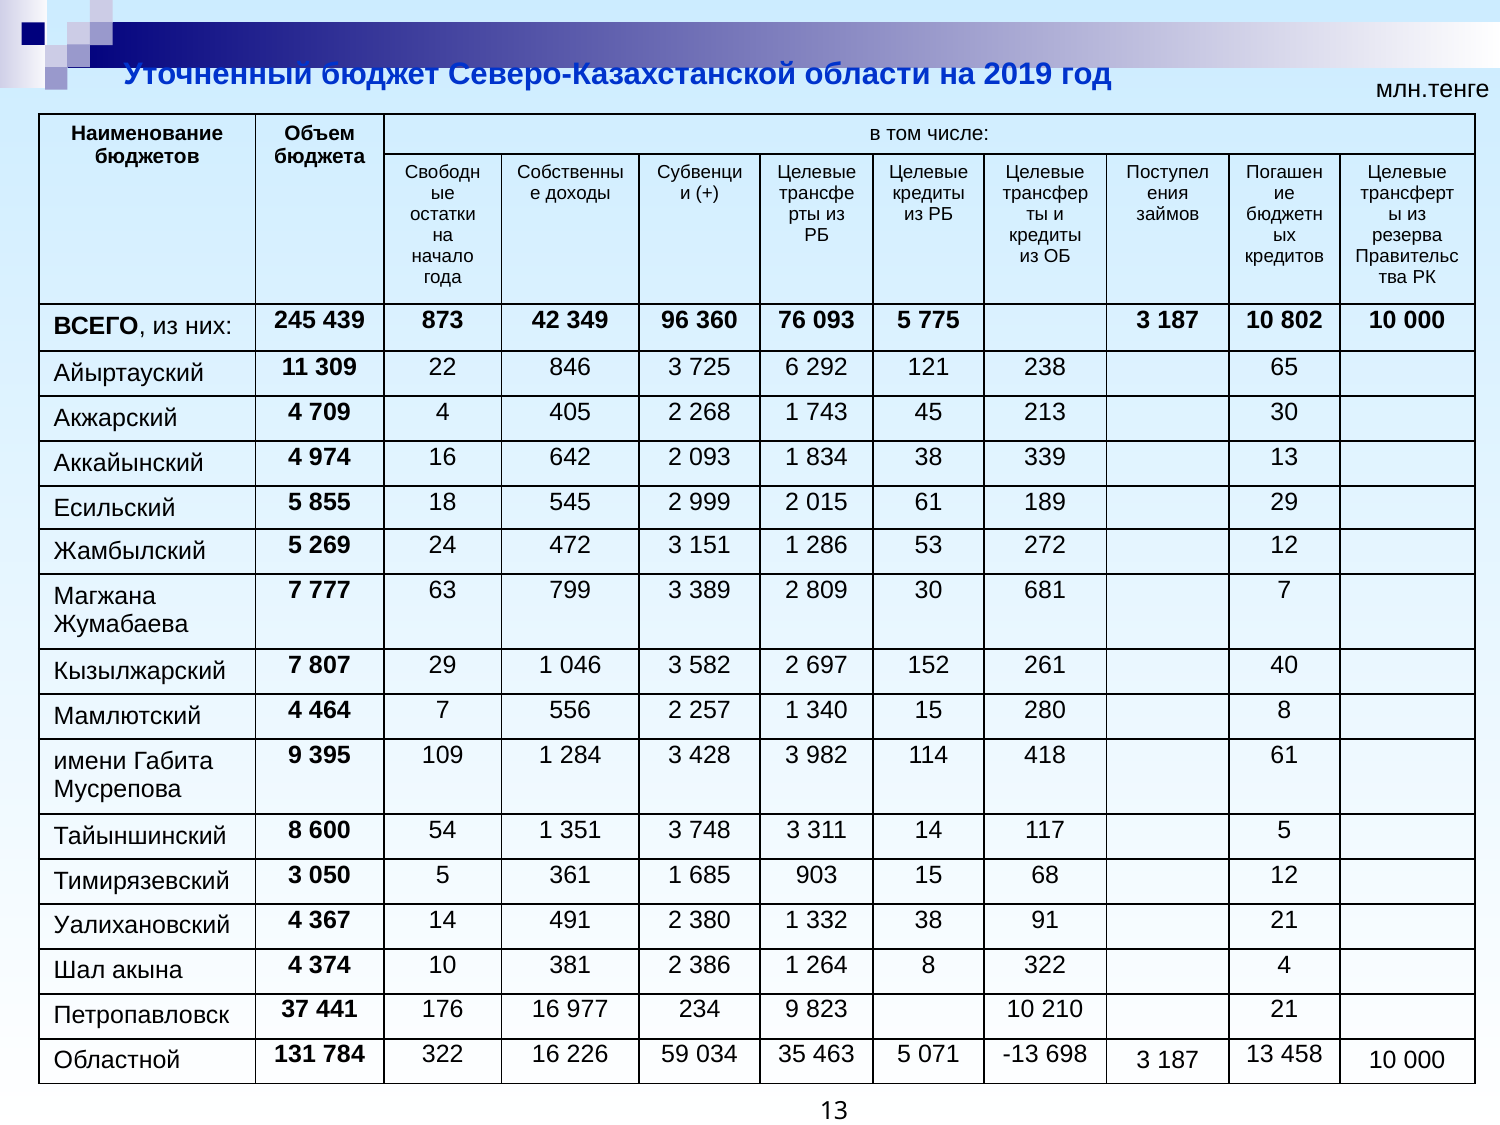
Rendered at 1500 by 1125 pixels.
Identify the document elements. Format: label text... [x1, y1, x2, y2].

table_cell 24 [385, 530, 501, 573]
table_cell 1 286 [761, 530, 872, 573]
table_cell 14 [874, 815, 983, 858]
table_cell [1107, 815, 1228, 858]
table_cell 3 582 [640, 650, 759, 693]
table_cell 5 [1230, 815, 1339, 858]
table_cell 61 [874, 487, 983, 528]
table_cell 7 777 [256, 575, 383, 648]
table_cell 2 697 [761, 650, 872, 693]
table_cell 2 809 [761, 575, 872, 648]
table_cell 361 [502, 860, 638, 903]
table_cell 13 458 [1230, 1040, 1339, 1083]
table_cell 76 093 [761, 305, 872, 350]
table_cell Жамбылский [40, 530, 255, 573]
table_cell 16 226 [502, 1040, 638, 1083]
table_cell [1341, 950, 1474, 993]
table_cell 176 [385, 995, 501, 1038]
table_cell [874, 995, 983, 1038]
table_cell 2 386 [640, 950, 759, 993]
table_cell 1 332 [761, 905, 872, 948]
table_cell 799 [502, 575, 638, 648]
table_cell Магжана Жумабаева [40, 575, 255, 648]
table_cell 2 999 [640, 487, 759, 528]
table_cell 131 784 [256, 1040, 383, 1083]
table_cell 4 374 [256, 950, 383, 993]
table_cell 4 709 [256, 397, 383, 440]
table_cell 15 [874, 860, 983, 903]
table_cell 491 [502, 905, 638, 948]
table_cell 54 [385, 815, 501, 858]
table_cell [1107, 650, 1228, 693]
table_cell 213 [985, 397, 1106, 440]
table_cell [1107, 950, 1228, 993]
title Уточненный бюджет Северо-Казахстанской области на 2019 год [103, 45, 1500, 99]
table_cell 2 268 [640, 397, 759, 440]
table_cell 472 [502, 530, 638, 573]
table_cell 38 [874, 905, 983, 948]
table_cell 4 464 [256, 695, 383, 738]
table_cell 10 000 [1341, 305, 1474, 350]
text_box млн.тенге [1375, 72, 1500, 103]
table_cell [1341, 995, 1474, 1038]
table_cell 10 210 [985, 995, 1106, 1038]
table_cell Свободные остатки на начало года [385, 155, 501, 303]
table_cell 846 [502, 352, 638, 395]
table_cell 6 292 [761, 352, 872, 395]
table_cell Уалихановский [40, 905, 255, 948]
table_cell Тайыншинский [40, 815, 255, 858]
table_cell 1 046 [502, 650, 638, 693]
table_cell 38 [874, 442, 983, 485]
table_cell Мамлютский [40, 695, 255, 738]
table_cell 3 428 [640, 740, 759, 813]
table_cell 903 [761, 860, 872, 903]
table_cell 8 [1230, 695, 1339, 738]
table_cell 10 000 [1341, 1040, 1474, 1083]
table_cell 3 389 [640, 575, 759, 648]
table_cell 7 807 [256, 650, 383, 693]
table_cell Целевые трансферты и кредиты из ОБ [985, 155, 1106, 303]
table_cell 405 [502, 397, 638, 440]
table_cell 272 [985, 530, 1106, 573]
table_cell 3 725 [640, 352, 759, 395]
table_cell 4 [385, 397, 501, 440]
table_cell 1 685 [640, 860, 759, 903]
table_cell 189 [985, 487, 1106, 528]
table_cell [1107, 575, 1228, 648]
table_cell 91 [985, 905, 1106, 948]
table_cell 10 [385, 950, 501, 993]
table_cell [1341, 442, 1474, 485]
table_cell Погашение бюджетных кредитов [1230, 155, 1339, 303]
slide_number 13 [712, 1060, 864, 1125]
table_cell 5 269 [256, 530, 383, 573]
table_cell [1107, 695, 1228, 738]
table_cell 21 [1230, 905, 1339, 948]
table_cell [1107, 352, 1228, 395]
table_cell 4 [1230, 950, 1339, 993]
table_cell 45 [874, 397, 983, 440]
table_cell Петропавловск [40, 995, 255, 1038]
table_cell [1341, 815, 1474, 858]
table_cell 5 855 [256, 487, 383, 528]
table_cell 381 [502, 950, 638, 993]
table_cell 556 [502, 695, 638, 738]
table_cell [1107, 995, 1228, 1038]
table_cell Целевые трансферты из резерва Правительства РК [1341, 155, 1474, 303]
table_cell [1341, 397, 1474, 440]
table_cell [1341, 740, 1474, 813]
table_cell [1107, 905, 1228, 948]
table_cell 418 [985, 740, 1106, 813]
table_cell [1341, 905, 1474, 948]
table_cell Собственные доходы [502, 155, 638, 303]
table_cell [1107, 740, 1228, 813]
table_cell 63 [385, 575, 501, 648]
table_cell 3 151 [640, 530, 759, 573]
table_cell 261 [985, 650, 1106, 693]
table_cell 29 [385, 650, 501, 693]
table_header Объем бюджета [256, 115, 383, 303]
table_cell 5 775 [874, 305, 983, 350]
table_cell 8 [874, 950, 983, 993]
table_cell [1107, 530, 1228, 573]
table_cell [1107, 397, 1228, 440]
table_cell 280 [985, 695, 1106, 738]
table_cell 2 015 [761, 487, 872, 528]
table_cell 1 743 [761, 397, 872, 440]
table_cell 121 [874, 352, 983, 395]
table_cell 65 [1230, 352, 1339, 395]
table_cell 3 187 [1107, 305, 1228, 350]
table_cell 13 [1230, 442, 1339, 485]
table_cell 1 284 [502, 740, 638, 813]
table_cell 5 [385, 860, 501, 903]
table_cell 339 [985, 442, 1106, 485]
table_cell Акжарский [40, 397, 255, 440]
table_cell 8 600 [256, 815, 383, 858]
table_cell 3 982 [761, 740, 872, 813]
table_cell 21 [1230, 995, 1339, 1038]
table_cell [1341, 695, 1474, 738]
table_cell [1341, 650, 1474, 693]
table_cell [985, 305, 1106, 350]
table_cell 322 [985, 950, 1106, 993]
table_cell имени Габита Мусрепова [40, 740, 255, 813]
table_cell [1341, 530, 1474, 573]
table_cell 14 [385, 905, 501, 948]
table_cell Есильский [40, 487, 255, 528]
table_cell 16 [385, 442, 501, 485]
table_cell 9 823 [761, 995, 872, 1038]
table_cell 40 [1230, 650, 1339, 693]
table_cell 16 977 [502, 995, 638, 1038]
table_cell 642 [502, 442, 638, 485]
table_header Наименование бюджетов [40, 115, 255, 303]
table_cell 7 [385, 695, 501, 738]
table_cell Целевые трансферты из РБ [761, 155, 872, 303]
table_cell Аккайынский [40, 442, 255, 485]
table_cell [1107, 487, 1228, 528]
table_cell 35 463 [761, 1040, 872, 1083]
table_cell 3 187 [1107, 1040, 1228, 1083]
table_cell 12 [1230, 530, 1339, 573]
table_cell 245 439 [256, 305, 383, 350]
table_cell 68 [985, 860, 1106, 903]
table_cell 322 [385, 1040, 501, 1083]
table_cell 234 [640, 995, 759, 1038]
table_cell 29 [1230, 487, 1339, 528]
table_cell 5 071 [874, 1040, 983, 1083]
table_cell Тимирязевский [40, 860, 255, 903]
table_cell 545 [502, 487, 638, 528]
table_cell 30 [874, 575, 983, 648]
table_cell 2 093 [640, 442, 759, 485]
table_cell 1 264 [761, 950, 872, 993]
table_cell 114 [874, 740, 983, 813]
table_cell 152 [874, 650, 983, 693]
table_cell [1341, 575, 1474, 648]
table_cell 11 309 [256, 352, 383, 395]
table_cell 1 834 [761, 442, 872, 485]
table_cell 117 [985, 815, 1106, 858]
table_cell -13 698 [985, 1040, 1106, 1083]
table_cell 22 [385, 352, 501, 395]
table_cell 3 050 [256, 860, 383, 903]
table_cell Поступеления займов [1107, 155, 1228, 303]
table_cell [1341, 487, 1474, 528]
table_header в том числе: [385, 115, 1474, 153]
table_cell 37 441 [256, 995, 383, 1038]
table_cell [1107, 442, 1228, 485]
table_cell 873 [385, 305, 501, 350]
table_cell Целевые кредиты из РБ [874, 155, 983, 303]
table_cell 96 360 [640, 305, 759, 350]
table_cell Субвенции (+) [640, 155, 759, 303]
table_cell 2 257 [640, 695, 759, 738]
table_cell Шал акына [40, 950, 255, 993]
table_cell 59 034 [640, 1040, 759, 1083]
table_cell ВСЕГО, из них: [40, 305, 255, 350]
table_cell 15 [874, 695, 983, 738]
table_cell 4 367 [256, 905, 383, 948]
table_cell 109 [385, 740, 501, 813]
table_cell 9 395 [256, 740, 383, 813]
table_cell 238 [985, 352, 1106, 395]
table_cell 4 974 [256, 442, 383, 485]
table_cell 1 340 [761, 695, 872, 738]
table_cell 53 [874, 530, 983, 573]
table_cell Айыртауский [40, 352, 255, 395]
table_cell 42 349 [502, 305, 638, 350]
table_cell 18 [385, 487, 501, 528]
table_cell 61 [1230, 740, 1339, 813]
table_cell 12 [1230, 860, 1339, 903]
table_cell [1341, 352, 1474, 395]
table_cell Областной [40, 1040, 255, 1083]
table_cell 30 [1230, 397, 1339, 440]
table_cell 3 748 [640, 815, 759, 858]
table_cell 3 311 [761, 815, 872, 858]
table_cell 7 [1230, 575, 1339, 648]
table_cell 10 802 [1230, 305, 1339, 350]
table_cell [1107, 860, 1228, 903]
table_cell 681 [985, 575, 1106, 648]
table_cell 2 380 [640, 905, 759, 948]
table_cell Кызылжарский [40, 650, 255, 693]
table_cell 1 351 [502, 815, 638, 858]
table_cell [1341, 860, 1474, 903]
